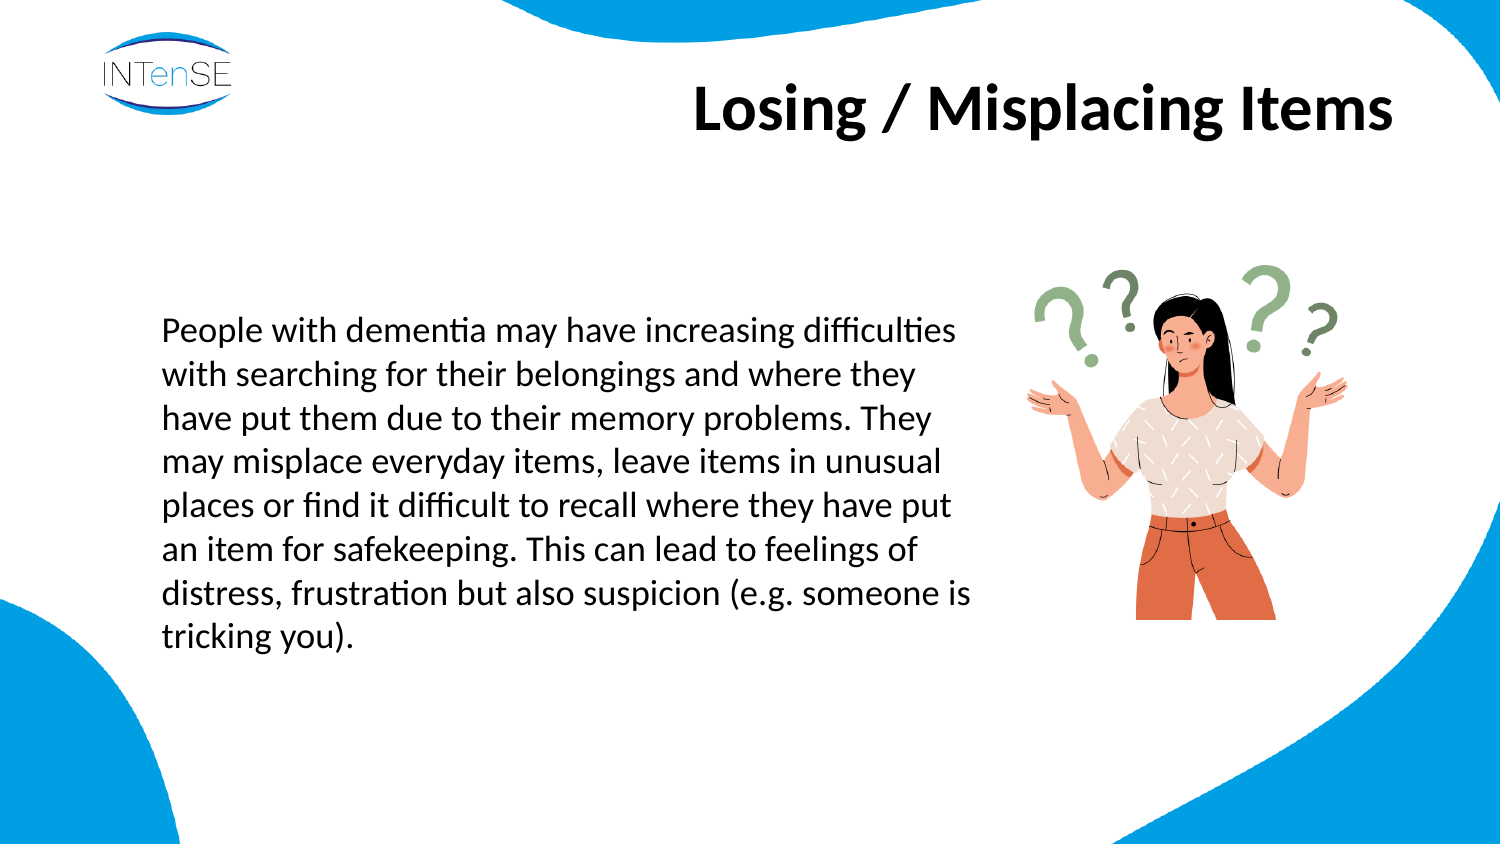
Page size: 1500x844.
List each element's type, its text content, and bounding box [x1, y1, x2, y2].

title Losing / Misplacing Items [277, 56, 1425, 197]
picture [0, 0, 1500, 844]
list People with dementia may have increasing difficulties with searching for their belongings and where they have put them due to their memory problems. They may misplace everyday items, leave items in unusual places or find it difficult to recall where they have put an item for safekeeping. This can lead to feelings of distress, frustration but also suspicion (e.g. someone is tricking you). [128, 298, 988, 677]
